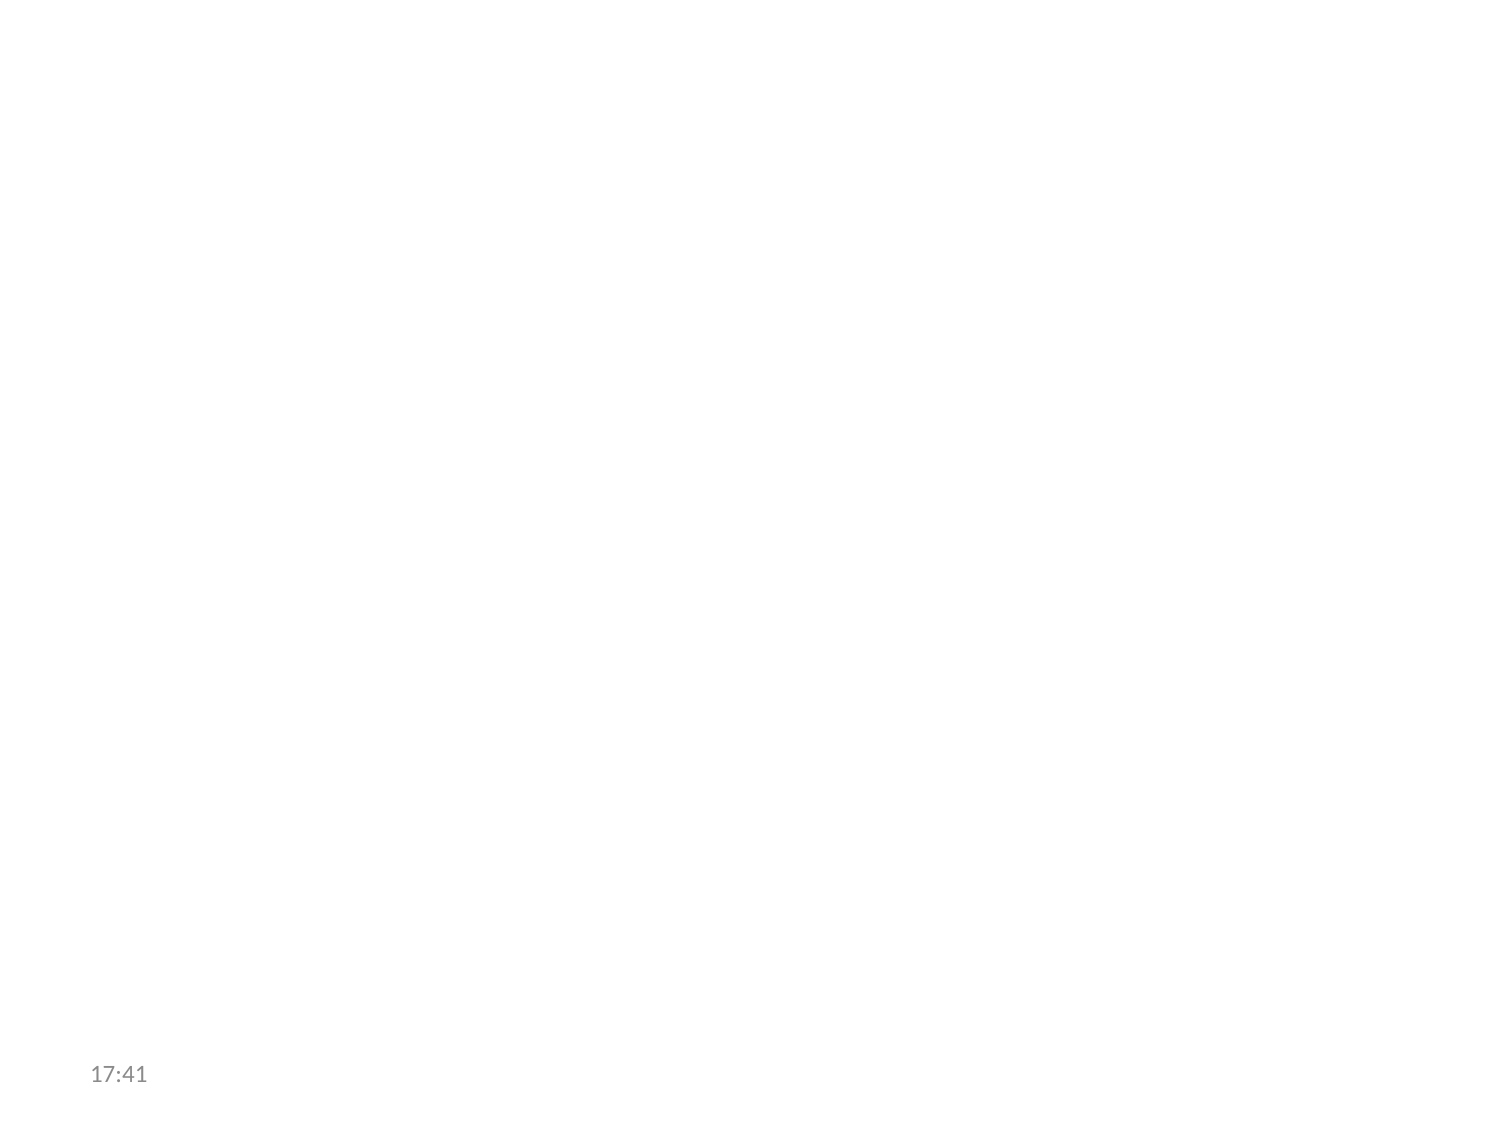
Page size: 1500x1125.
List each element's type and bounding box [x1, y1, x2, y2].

slide_number [75, 1042, 425, 1103]
